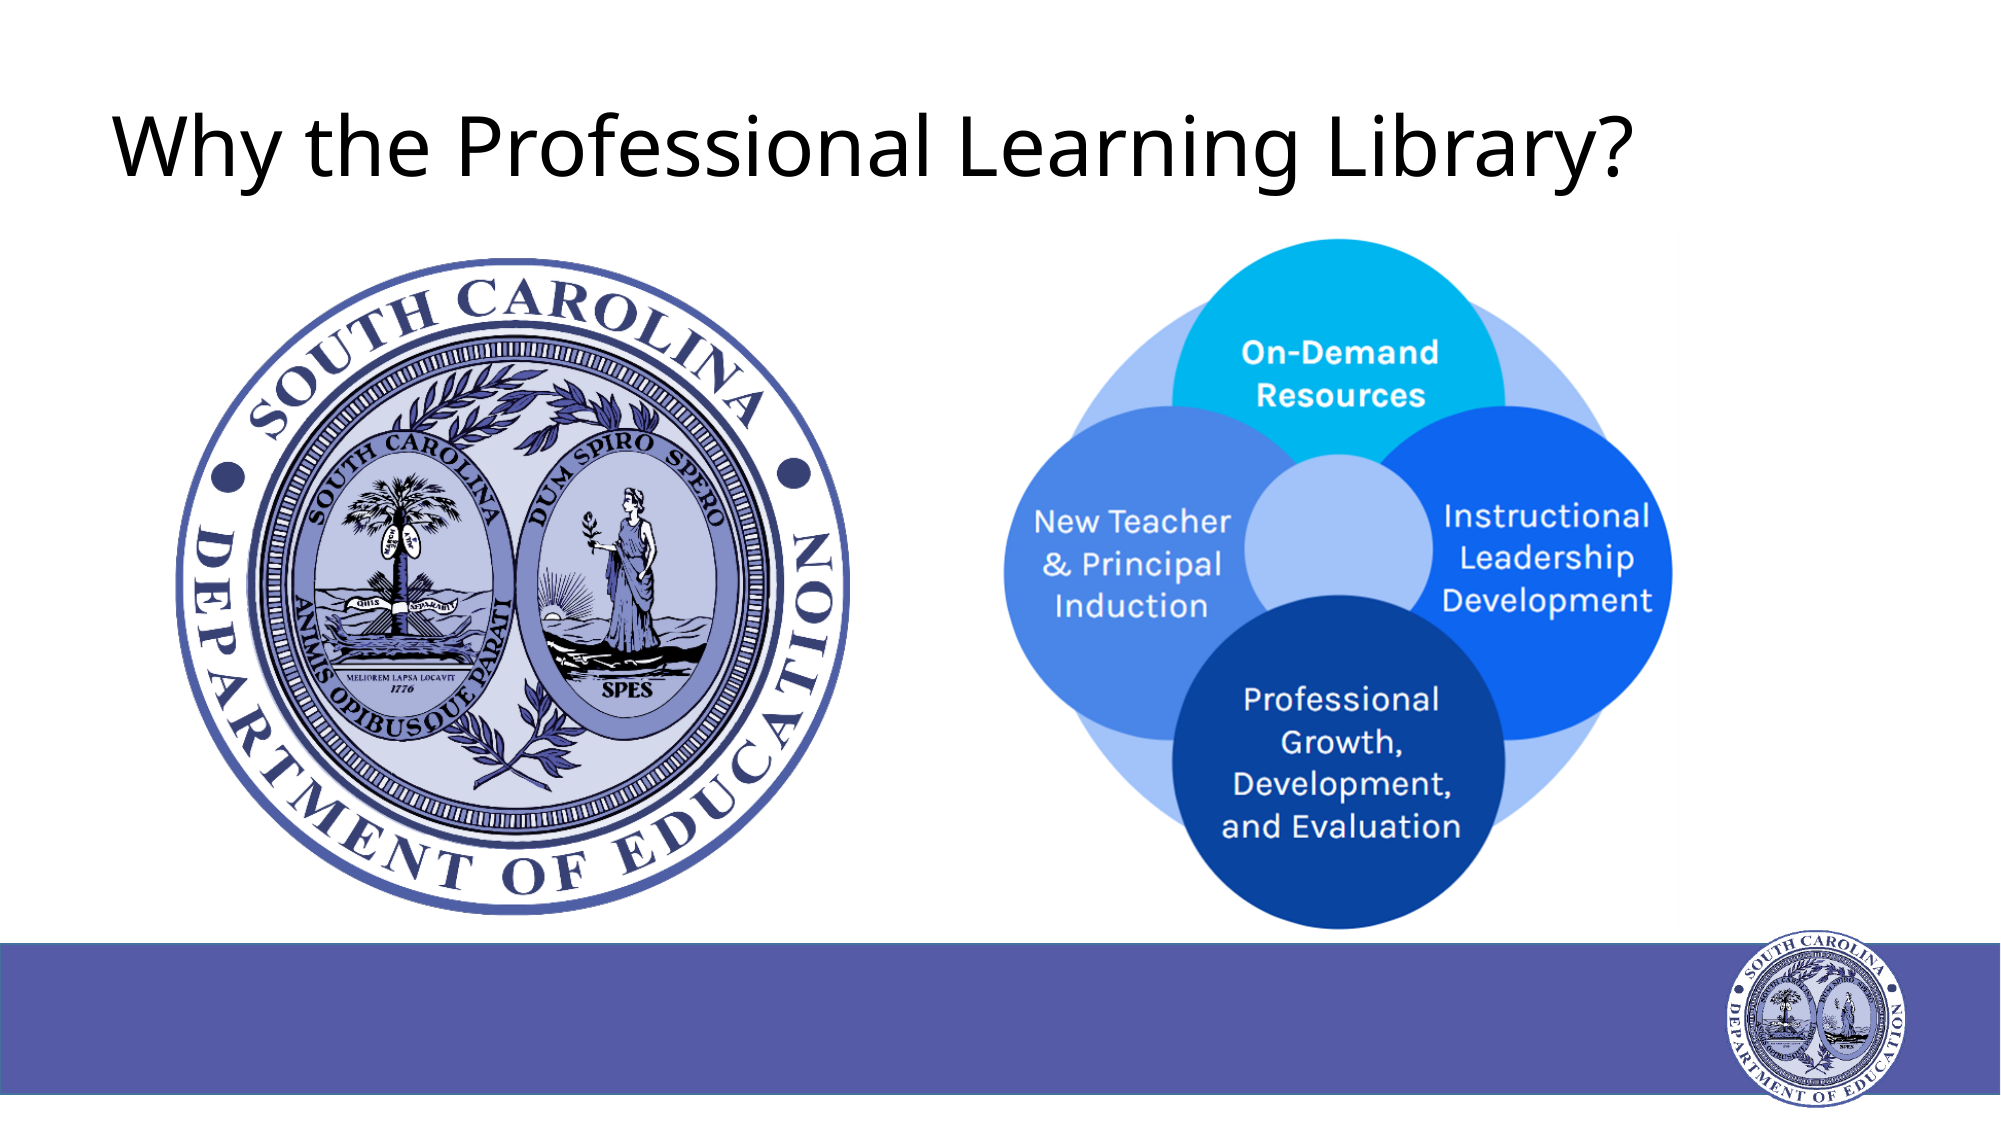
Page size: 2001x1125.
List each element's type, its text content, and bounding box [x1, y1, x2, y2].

picture [999, 228, 1681, 934]
picture [1723, 928, 1907, 1109]
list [170, 252, 851, 921]
title Why the Professional Learning Library? [96, 59, 1897, 240]
